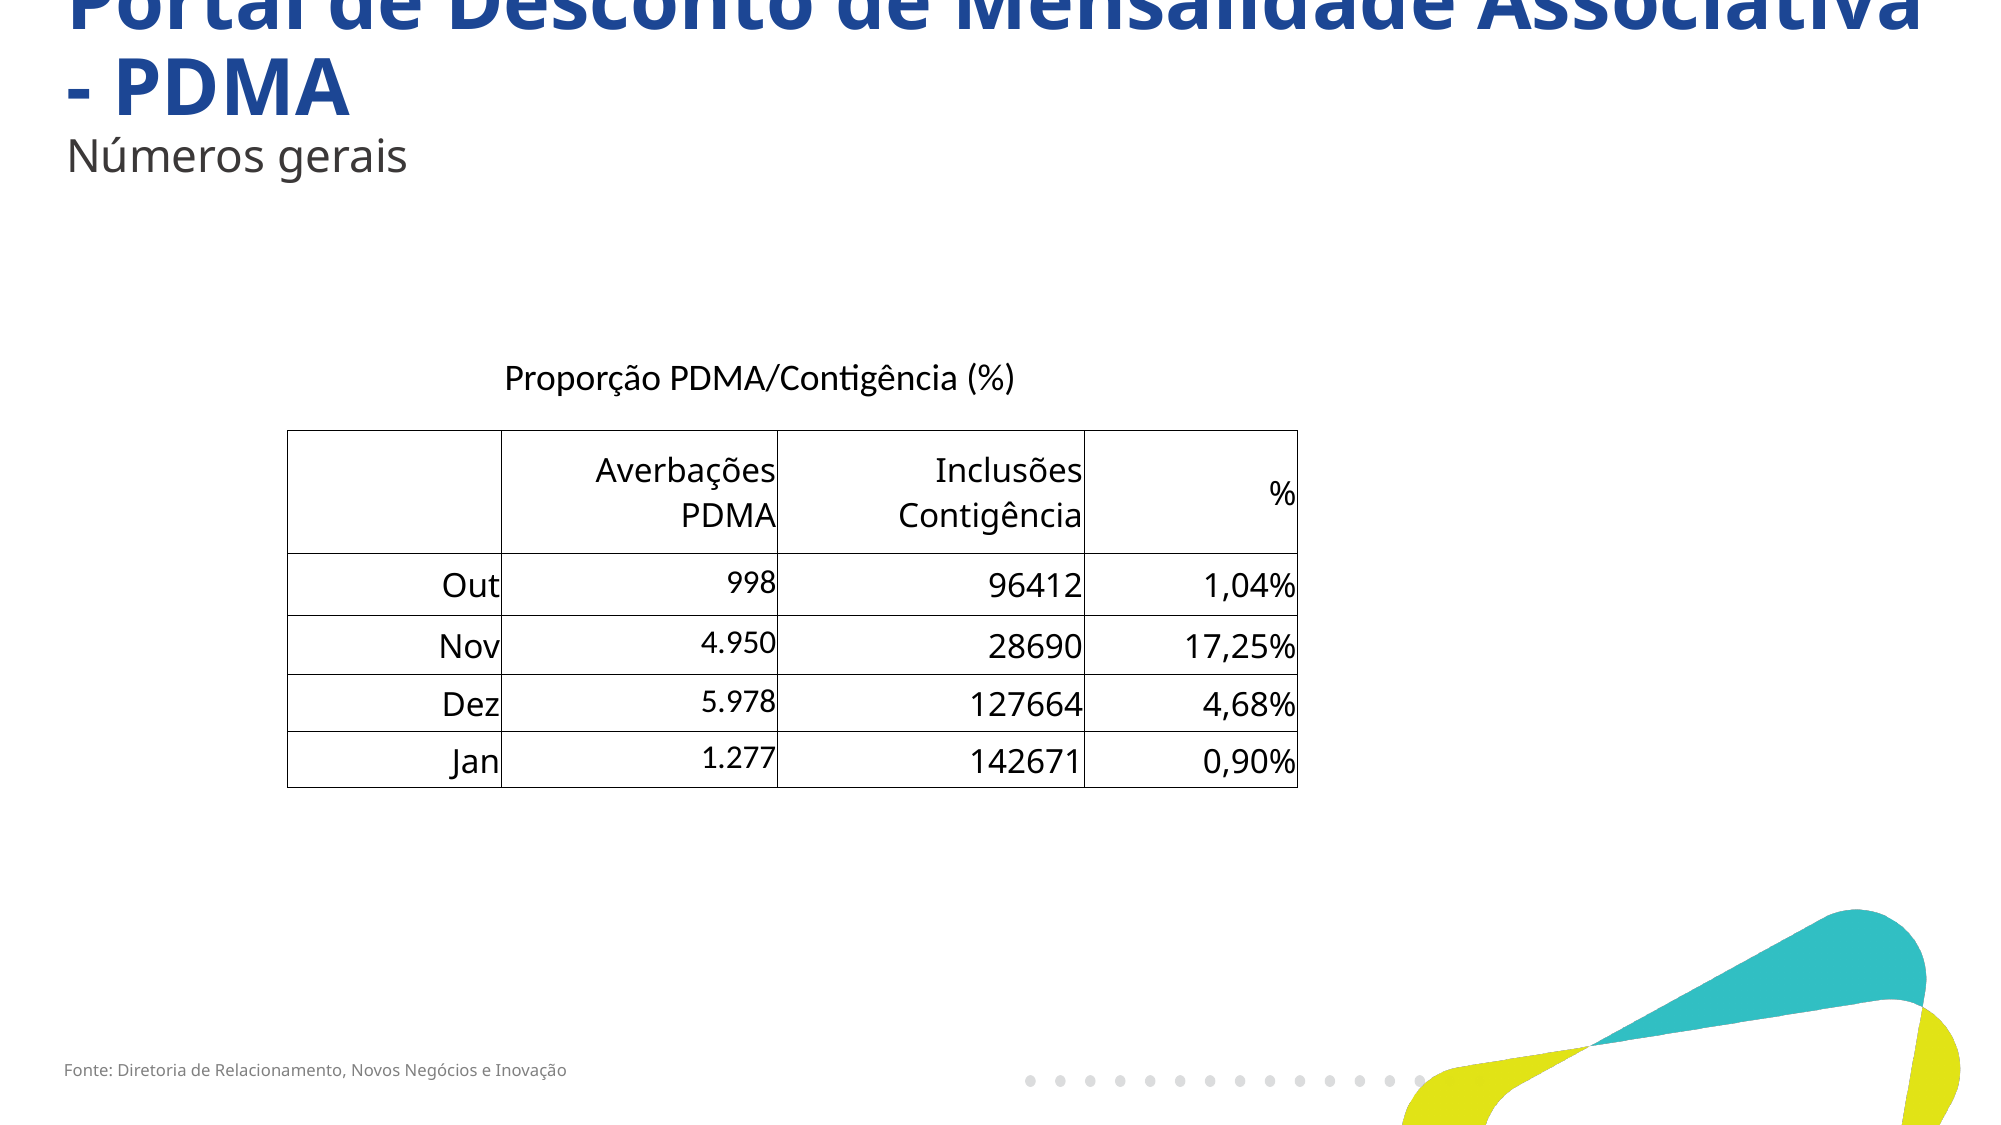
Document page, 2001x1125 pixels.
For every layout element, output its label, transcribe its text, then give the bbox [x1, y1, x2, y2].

text_box Proporção PDMA/Contigência (%) [489, 345, 1663, 451]
table_cell Jan [288, 732, 501, 787]
table_cell 998 [502, 554, 777, 615]
table_cell 28690 [778, 616, 1084, 674]
table_cell 127664 [778, 675, 1084, 731]
table_cell Nov [288, 616, 501, 674]
table_cell 1.277 [502, 732, 777, 787]
text_box Portal de Desconto de Mensalidade Associativa - PDMA Números gerais [51, 0, 1951, 190]
table_cell Dez [288, 675, 501, 731]
table_header [288, 431, 501, 553]
table_cell 4.950 [502, 616, 777, 674]
table_cell 96412 [778, 554, 1084, 615]
table_header Averbações PDMA [502, 431, 777, 553]
table_header % [1085, 431, 1297, 553]
table_cell 5.978 [502, 675, 777, 731]
text_box Fonte: Diretoria de Relacionamento, Novos Negócios e Inovação [49, 1052, 659, 1088]
table_cell 4,68% [1085, 675, 1297, 731]
table_cell 142671 [778, 732, 1084, 787]
table_cell 0,90% [1085, 732, 1297, 787]
table_cell 1,04% [1085, 554, 1297, 615]
table_header Inclusões Contigência [778, 431, 1084, 553]
table_cell Out [288, 554, 501, 615]
picture [1025, 756, 2000, 1125]
table_cell 17,25% [1085, 616, 1297, 674]
